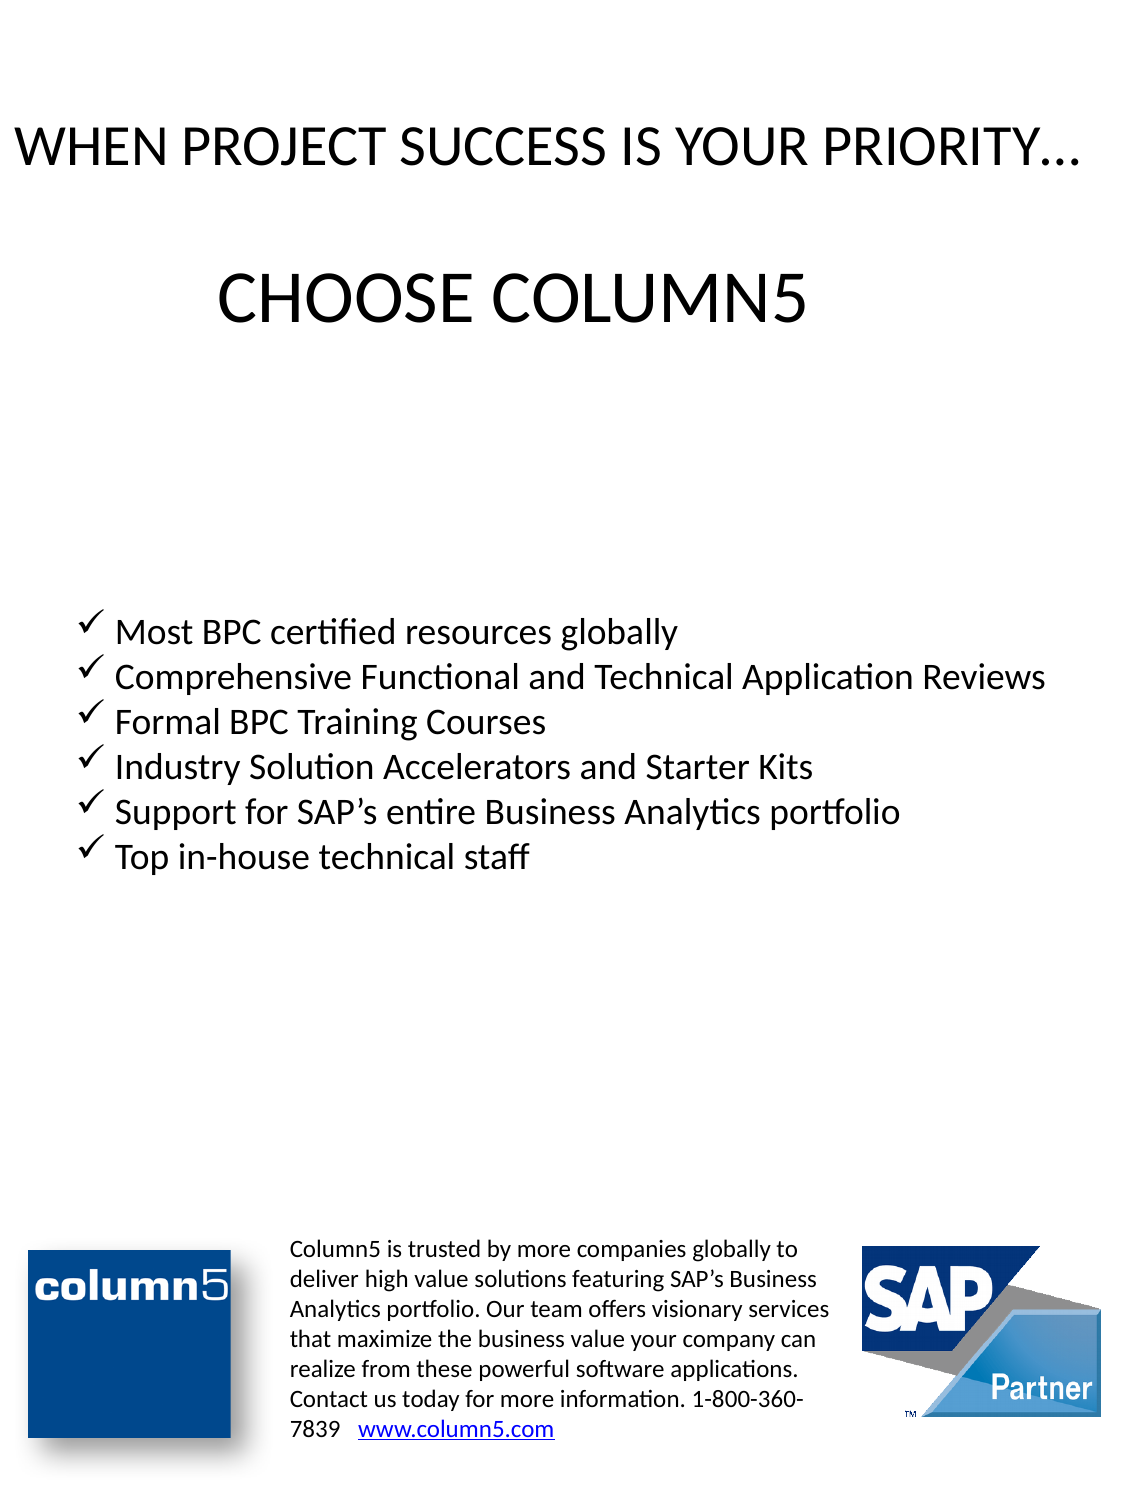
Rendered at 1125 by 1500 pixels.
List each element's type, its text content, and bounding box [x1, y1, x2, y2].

text_box WHEN PROJECT SUCCESS IS YOUR PRIORITY… CHOOSE COLUMN5 [0, 99, 1125, 345]
picture [862, 1246, 1102, 1417]
text_box Column5 is trusted by more companies globally to deliver high value solutions featuring SAP’s Business Analytics portfolio. Our team offers visionary services that maximize the business value your company can realize from these powerful software applications. Contact us today for more information. 1-800-360-7839 www.column5.com [275, 1224, 857, 1450]
text_box Most BPC certified resources globally Comprehensive Functional and Technical Application Reviews Formal BPC Training Courses Industry Solution Accelerators and Starter Kits Support for SAP’s entire Business Analytics portfolio Top in-house technical staff [60, 599, 1062, 885]
picture [27, 1249, 231, 1438]
